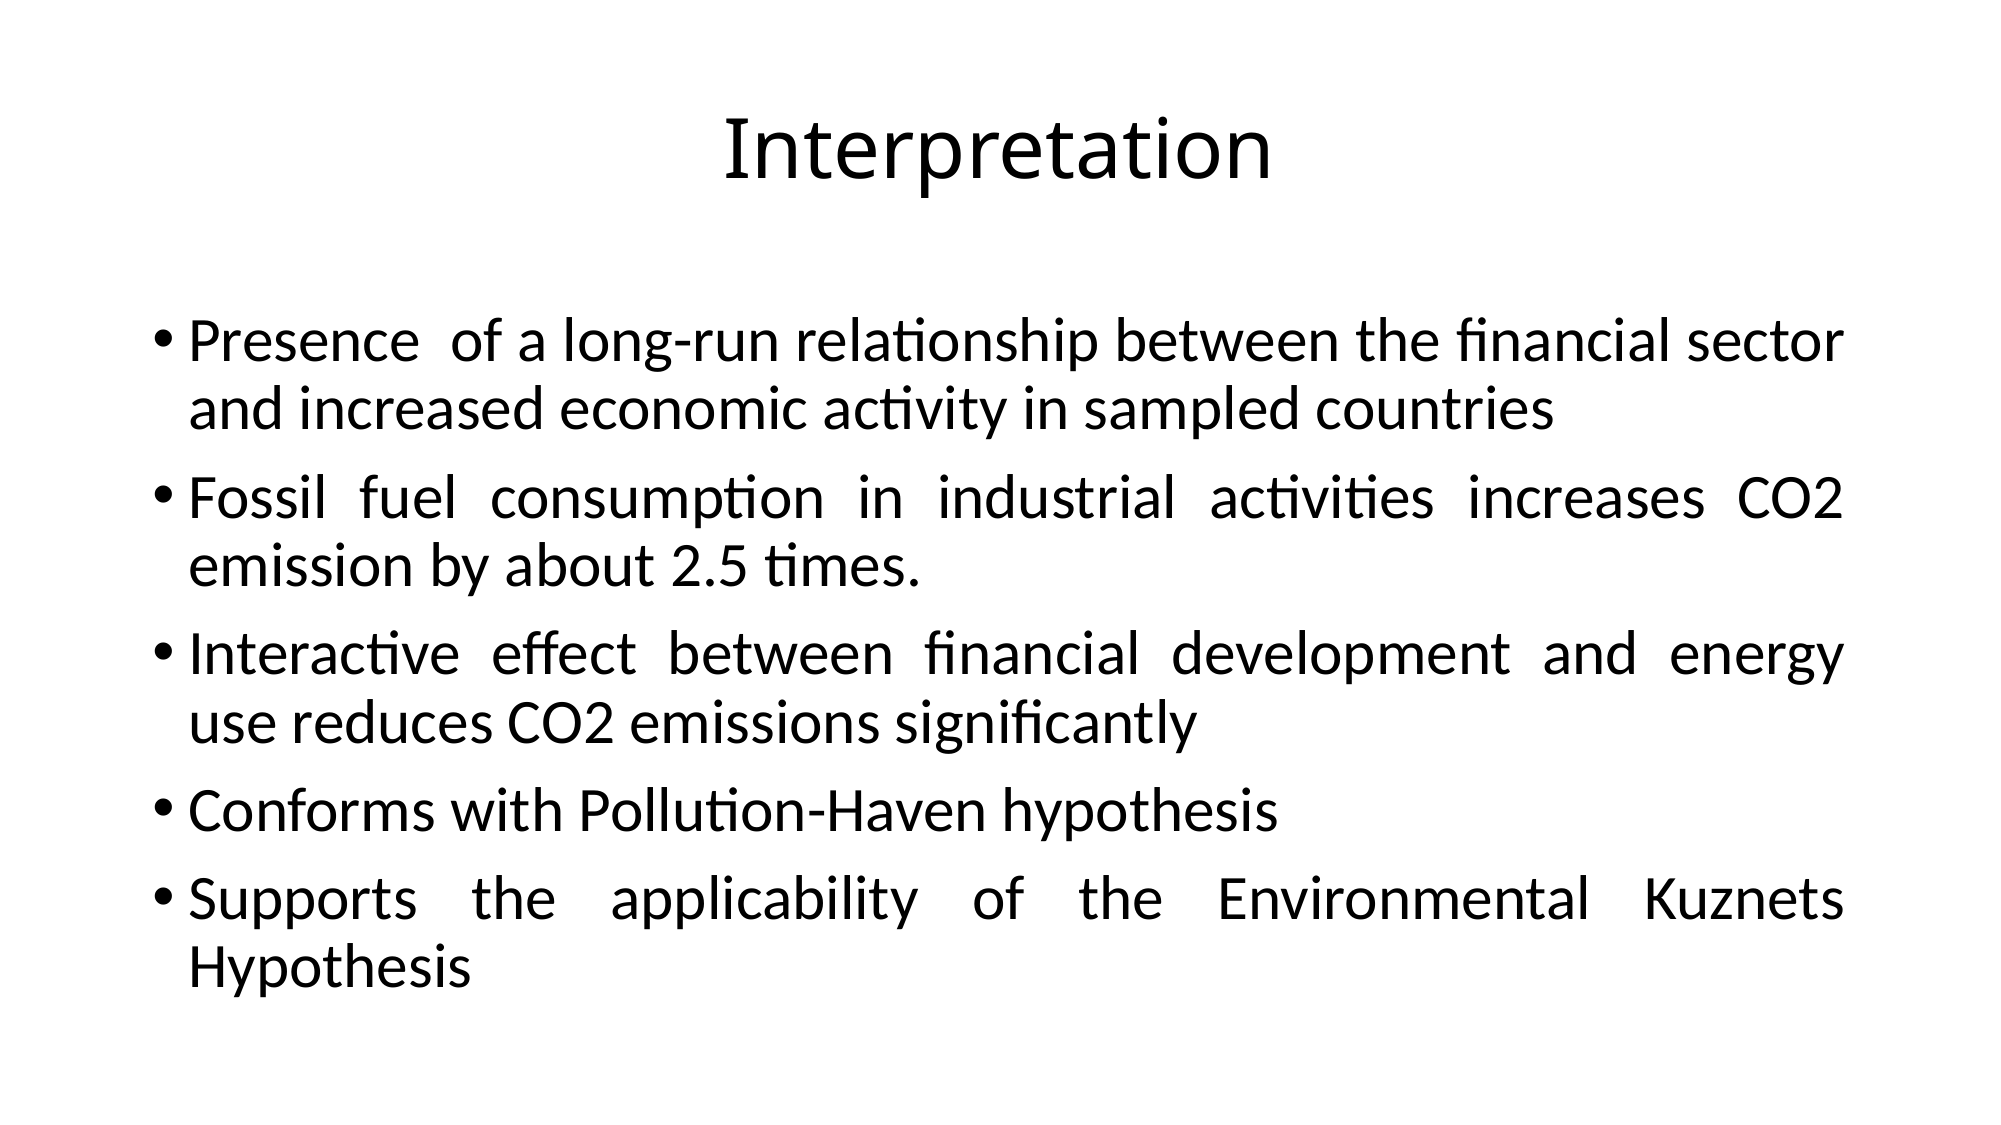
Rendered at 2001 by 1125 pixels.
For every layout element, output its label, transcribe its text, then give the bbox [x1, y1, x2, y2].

title Interpretation [137, 59, 1863, 244]
list Presence of a long-run relationship between the financial sector and increased economic activity in sampled countries Fossil fuel consumption in industrial activities increases CO2 emission by about 2.5 times. Interactive effect between financial development and energy use reduces CO2 emissions significantly Conforms with Pollution-Haven hypothesis Supports the applicability of the Environmental Kuznets Hypothesis [137, 299, 1863, 1014]
